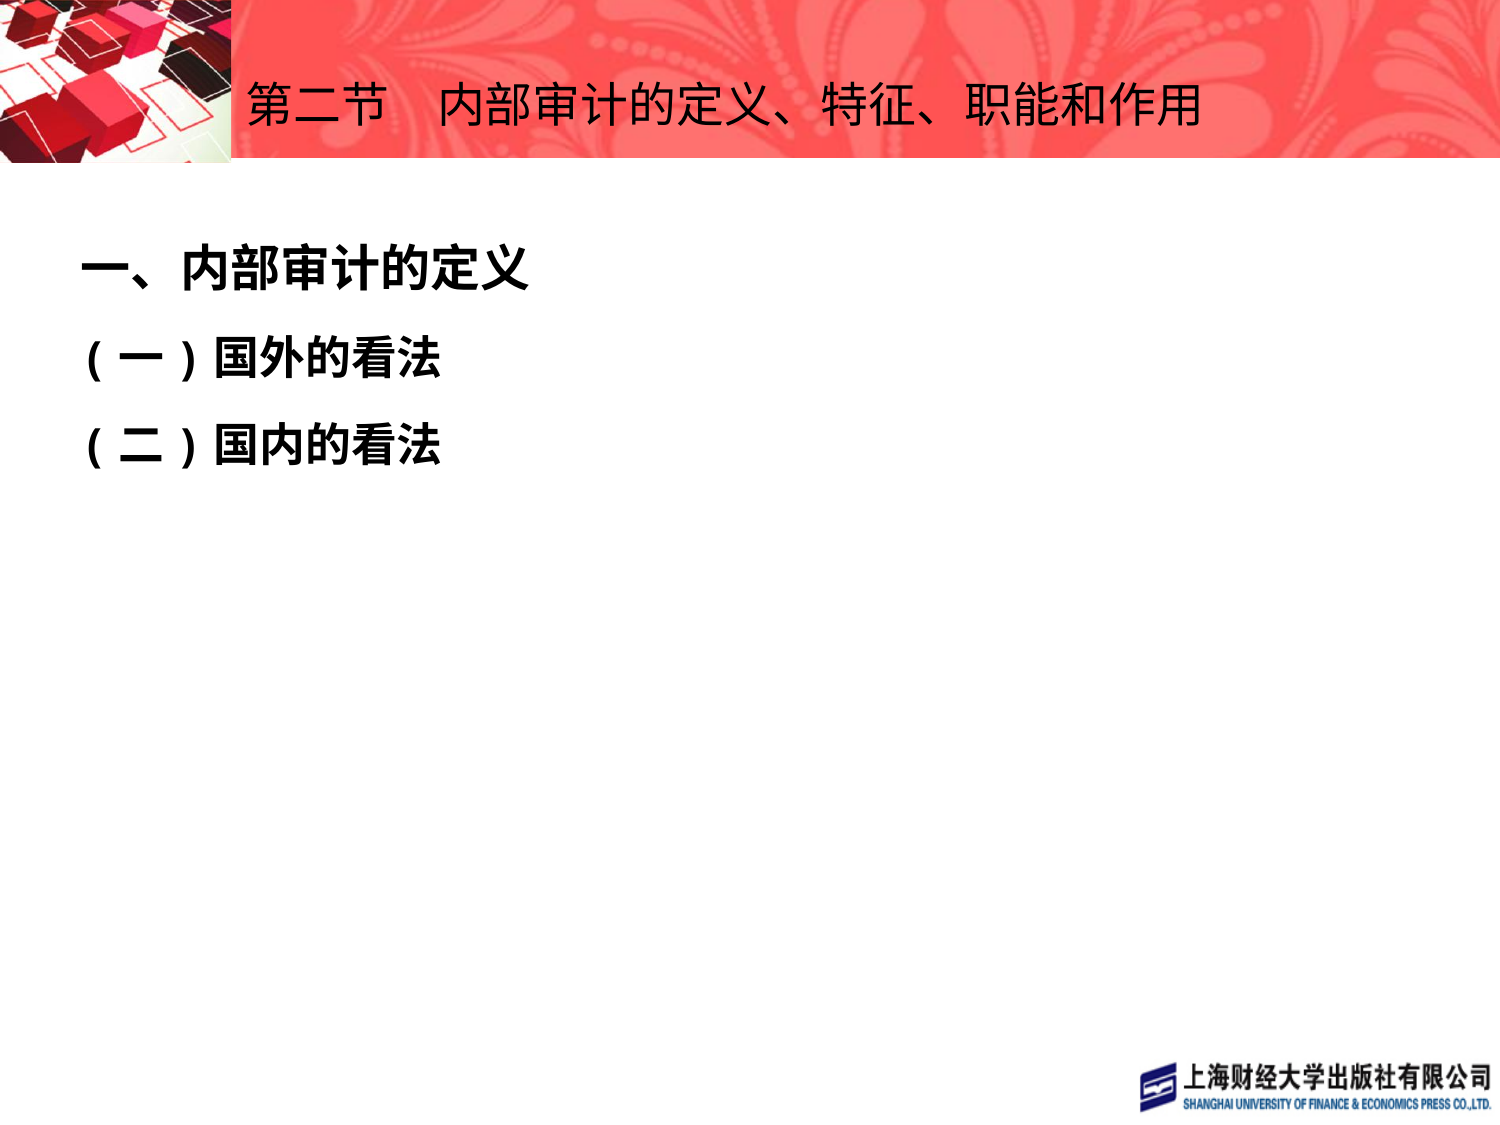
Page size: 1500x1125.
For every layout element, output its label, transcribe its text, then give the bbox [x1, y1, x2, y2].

list 一、内部审计的定义 (一)国外的看法 (二)国内的看法 [64, 208, 1425, 1047]
title 第二节 内部审计的定义、特征、职能和作用 [230, 45, 1461, 161]
picture [1139, 1058, 1495, 1118]
